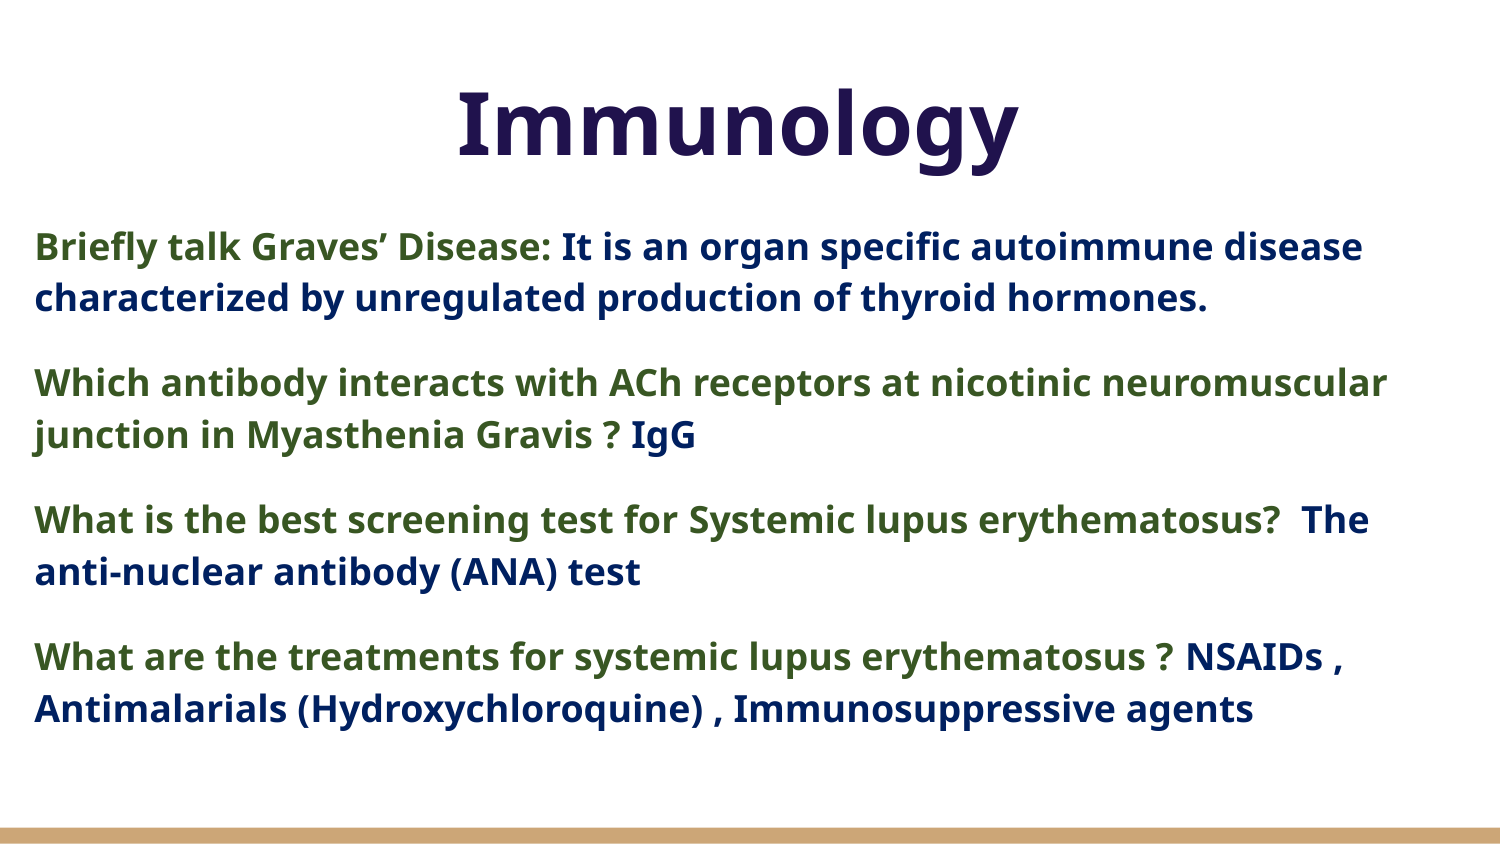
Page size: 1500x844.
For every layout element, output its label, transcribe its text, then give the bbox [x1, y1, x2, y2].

list Briefly talk Graves’ Disease: It is an organ specific autoimmune disease characterized by unregulated production of thyroid hormones. Which antibody interacts with ACh receptors at nicotinic neuromuscular junction in Myasthenia Gravis ? IgG What is the best screening test for Systemic lupus erythematosus? The anti-nuclear antibody (ANA) test What are the treatments for systemic lupus erythematosus ? NSAIDs , Antimalarials (Hydroxychloroquine) , Immunosuppressive agents [19, 200, 1480, 827]
title Immunology [51, 51, 1449, 189]
